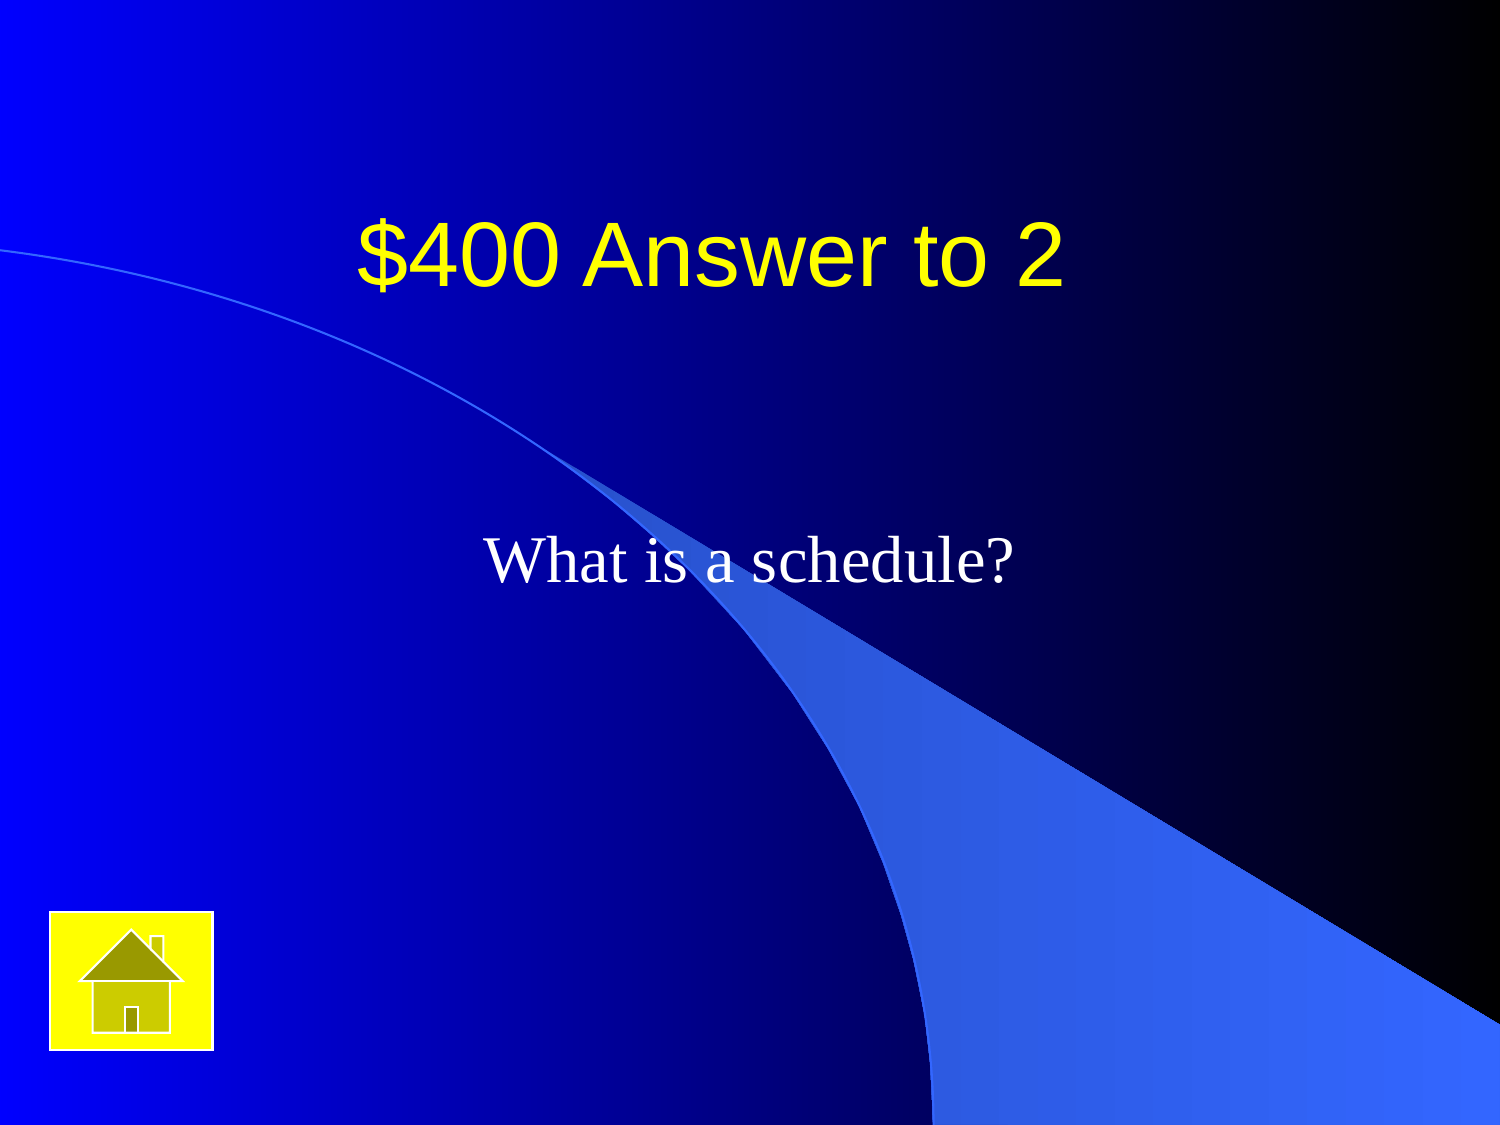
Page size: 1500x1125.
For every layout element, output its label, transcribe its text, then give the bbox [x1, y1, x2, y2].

subtitle What is a schedule? [174, 412, 1326, 701]
title $400 Answer to 2 [74, 124, 1351, 313]
